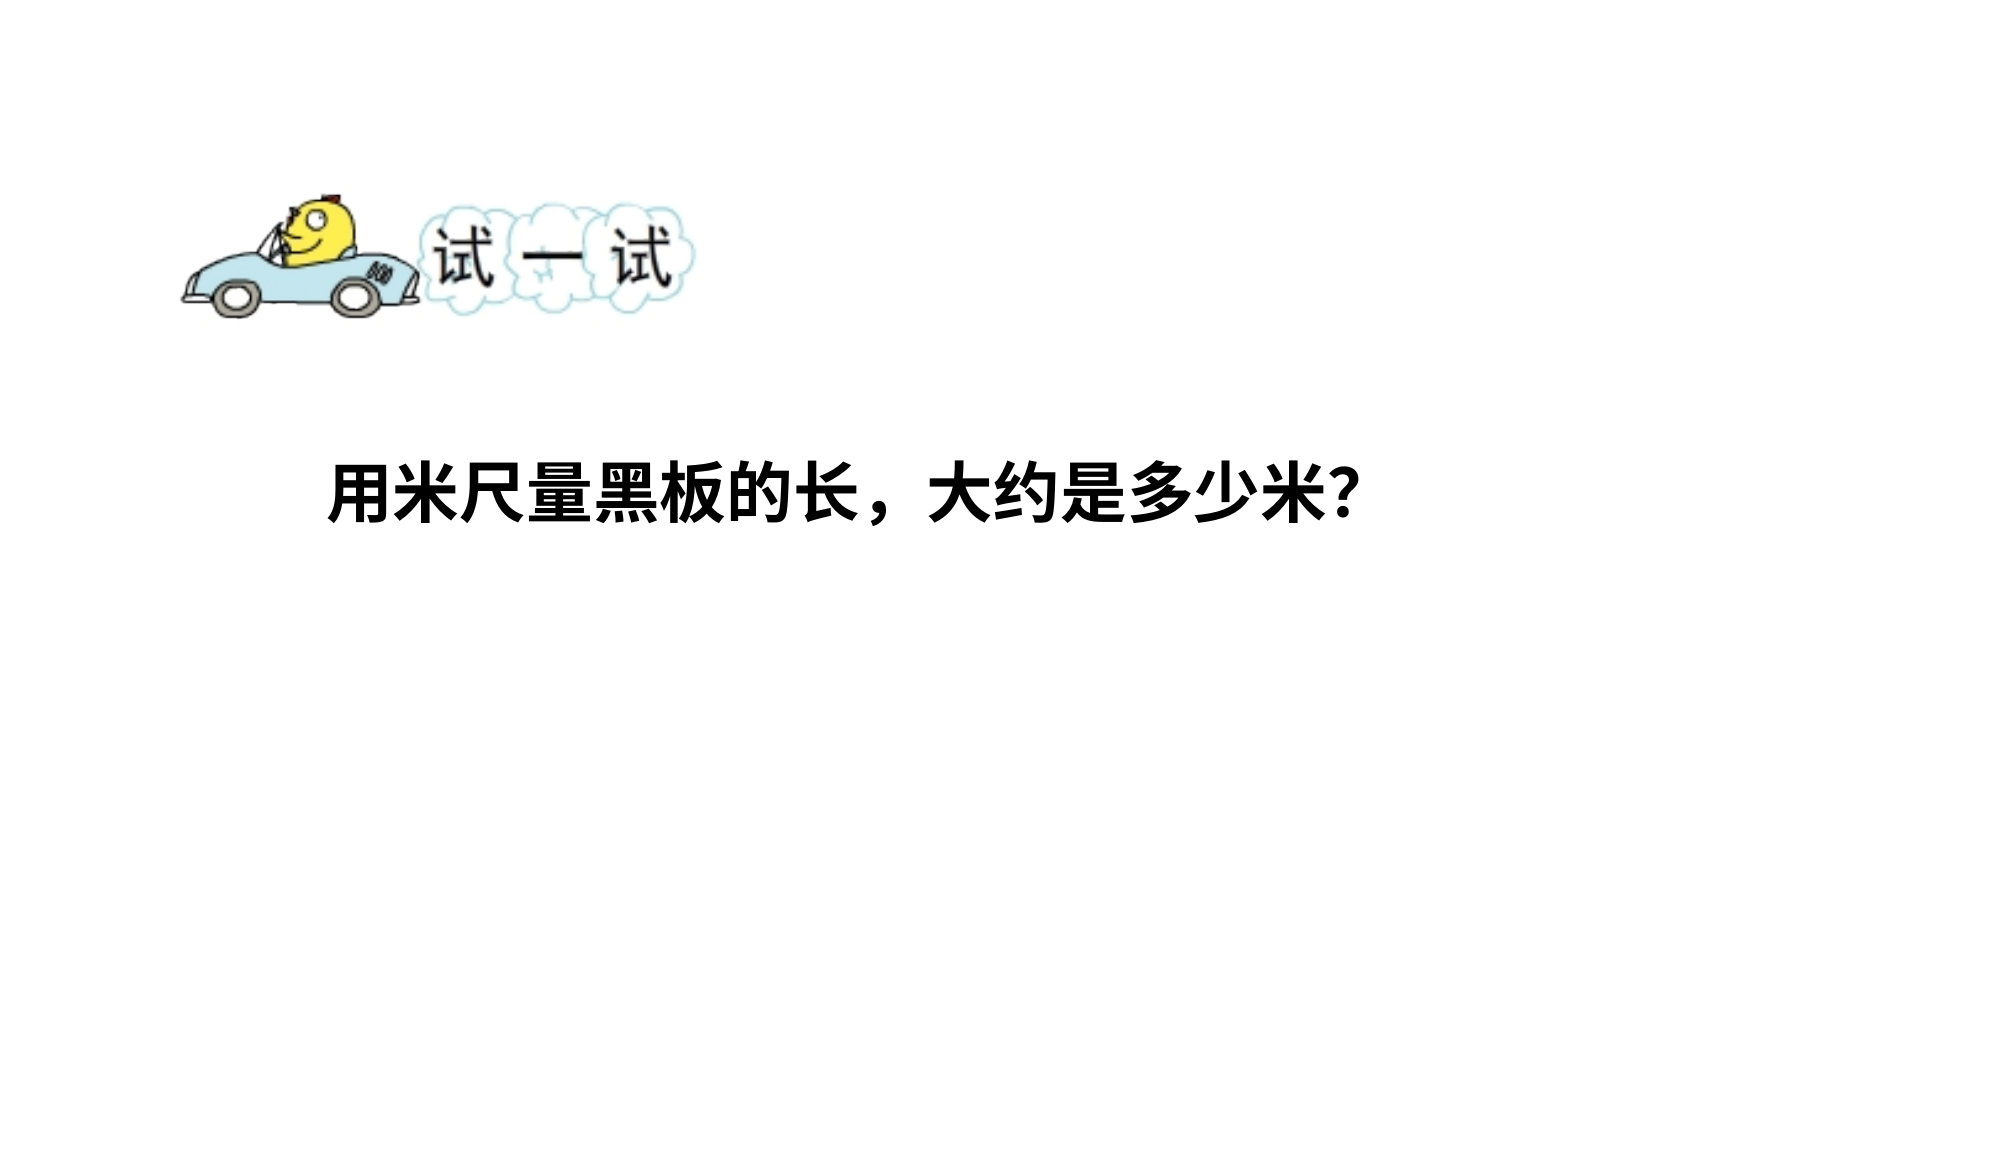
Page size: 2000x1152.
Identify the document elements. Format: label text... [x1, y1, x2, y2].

text_box 用米尺量黑板的长，大约是多少米？ [311, 457, 1550, 531]
picture [171, 185, 704, 334]
